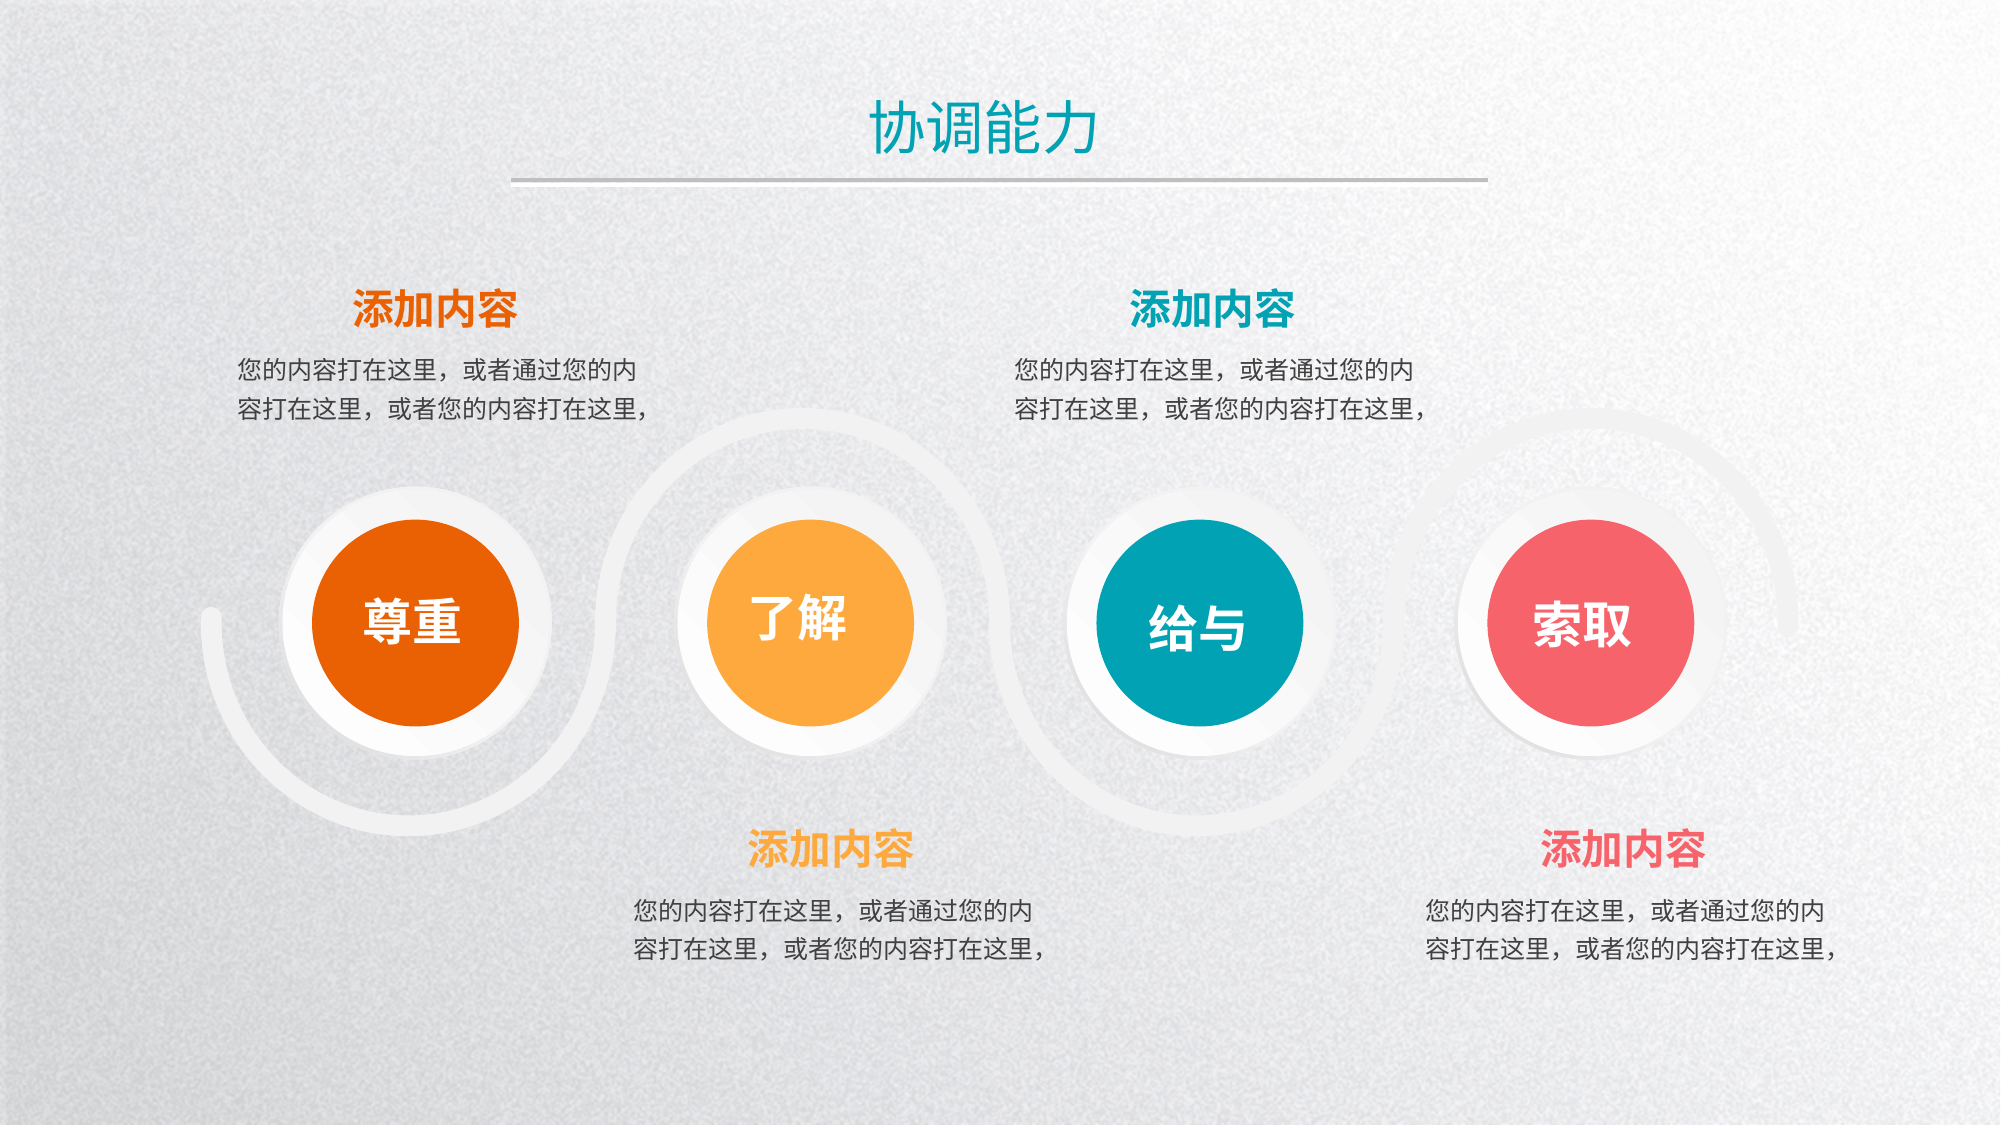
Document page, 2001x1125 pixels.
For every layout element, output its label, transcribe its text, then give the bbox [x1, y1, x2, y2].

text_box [999, 282, 1455, 433]
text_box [222, 282, 663, 433]
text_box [211, 418, 1788, 826]
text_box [278, 486, 553, 760]
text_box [1454, 486, 1728, 760]
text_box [1063, 486, 1337, 760]
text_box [1410, 822, 1849, 973]
picture [0, 0, 2001, 1125]
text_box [511, 179, 1489, 186]
text_box 协调能力 [852, 84, 1116, 169]
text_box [618, 822, 1064, 973]
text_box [673, 486, 948, 760]
